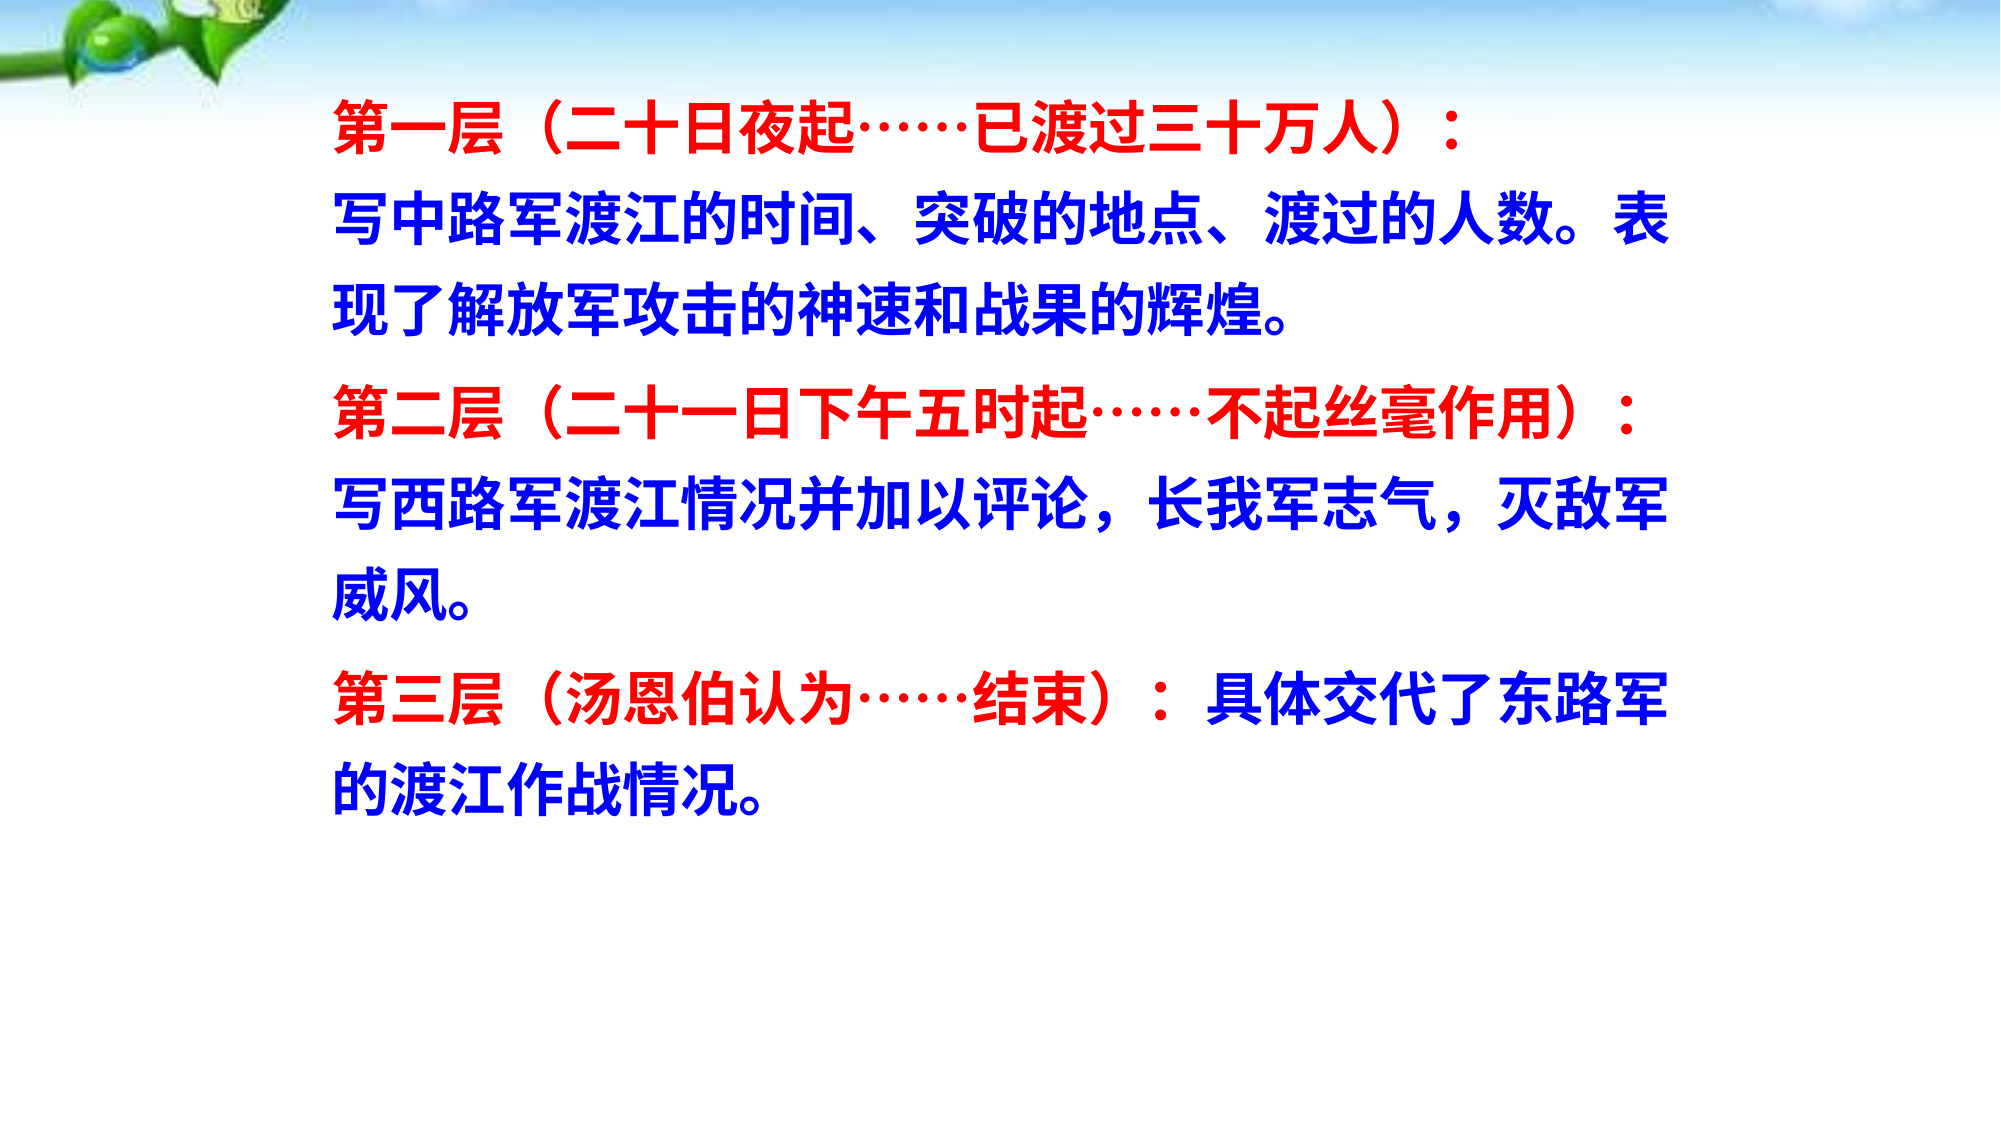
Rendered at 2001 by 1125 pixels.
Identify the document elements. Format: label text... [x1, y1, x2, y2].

text_box 第一层（二十日夜起……已渡过三十万人）： 写中路军渡江的时间、突破的地点、渡过的人数。表现了解放军攻击的神速和战果的辉煌。 第二层（二十一日下午五时起……不起丝毫作用）：写西路军渡江情况并加以评论，长我军志气，灭敌军威风。 第三层（汤恩伯认为……结束）：具体交代了东路军的渡江作战情况。 [316, 62, 1693, 831]
picture [0, 0, 2001, 1125]
